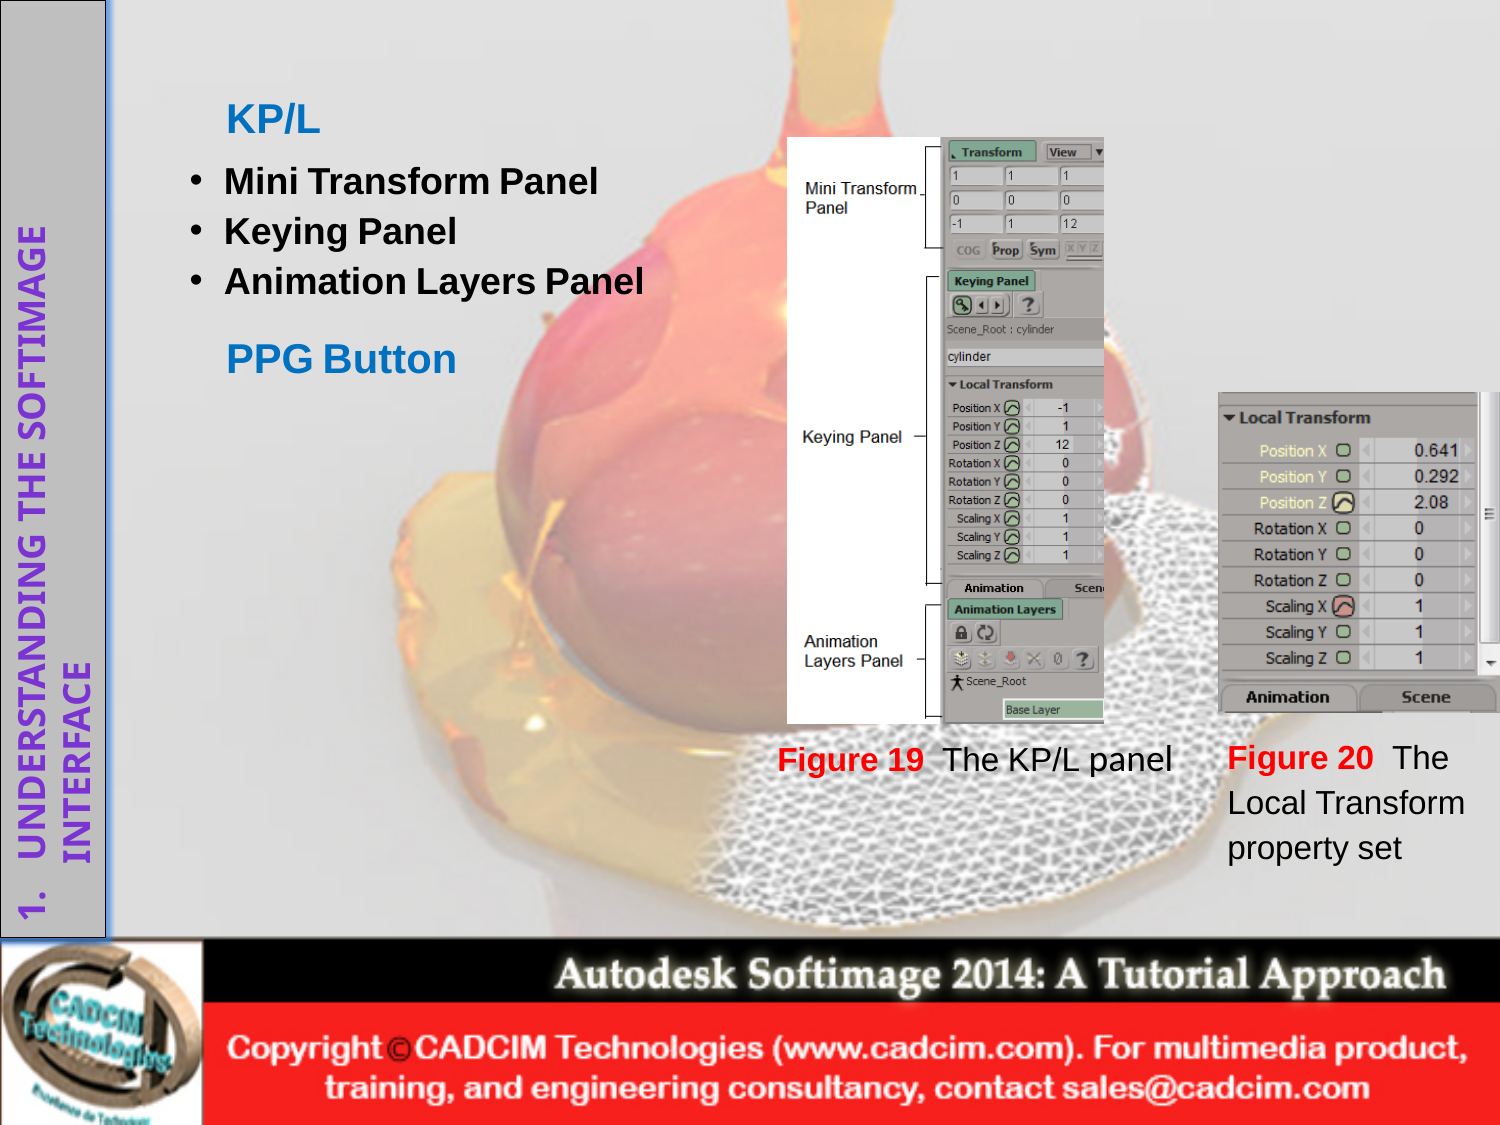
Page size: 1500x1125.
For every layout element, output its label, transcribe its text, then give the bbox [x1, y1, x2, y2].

text_box PPG Button [200, 324, 475, 390]
text_box Mini Transform Panel [174, 149, 638, 210]
text_box Keying Panel [174, 199, 488, 249]
text_box Figure 19 The KP/L panel [762, 726, 1212, 787]
text_box Figure 20 The Local Transform property set [1212, 724, 1500, 875]
text_box Animation Layers Panel [174, 249, 700, 310]
picture [0, 0, 1500, 1125]
text_box KP/L [199, 84, 363, 149]
